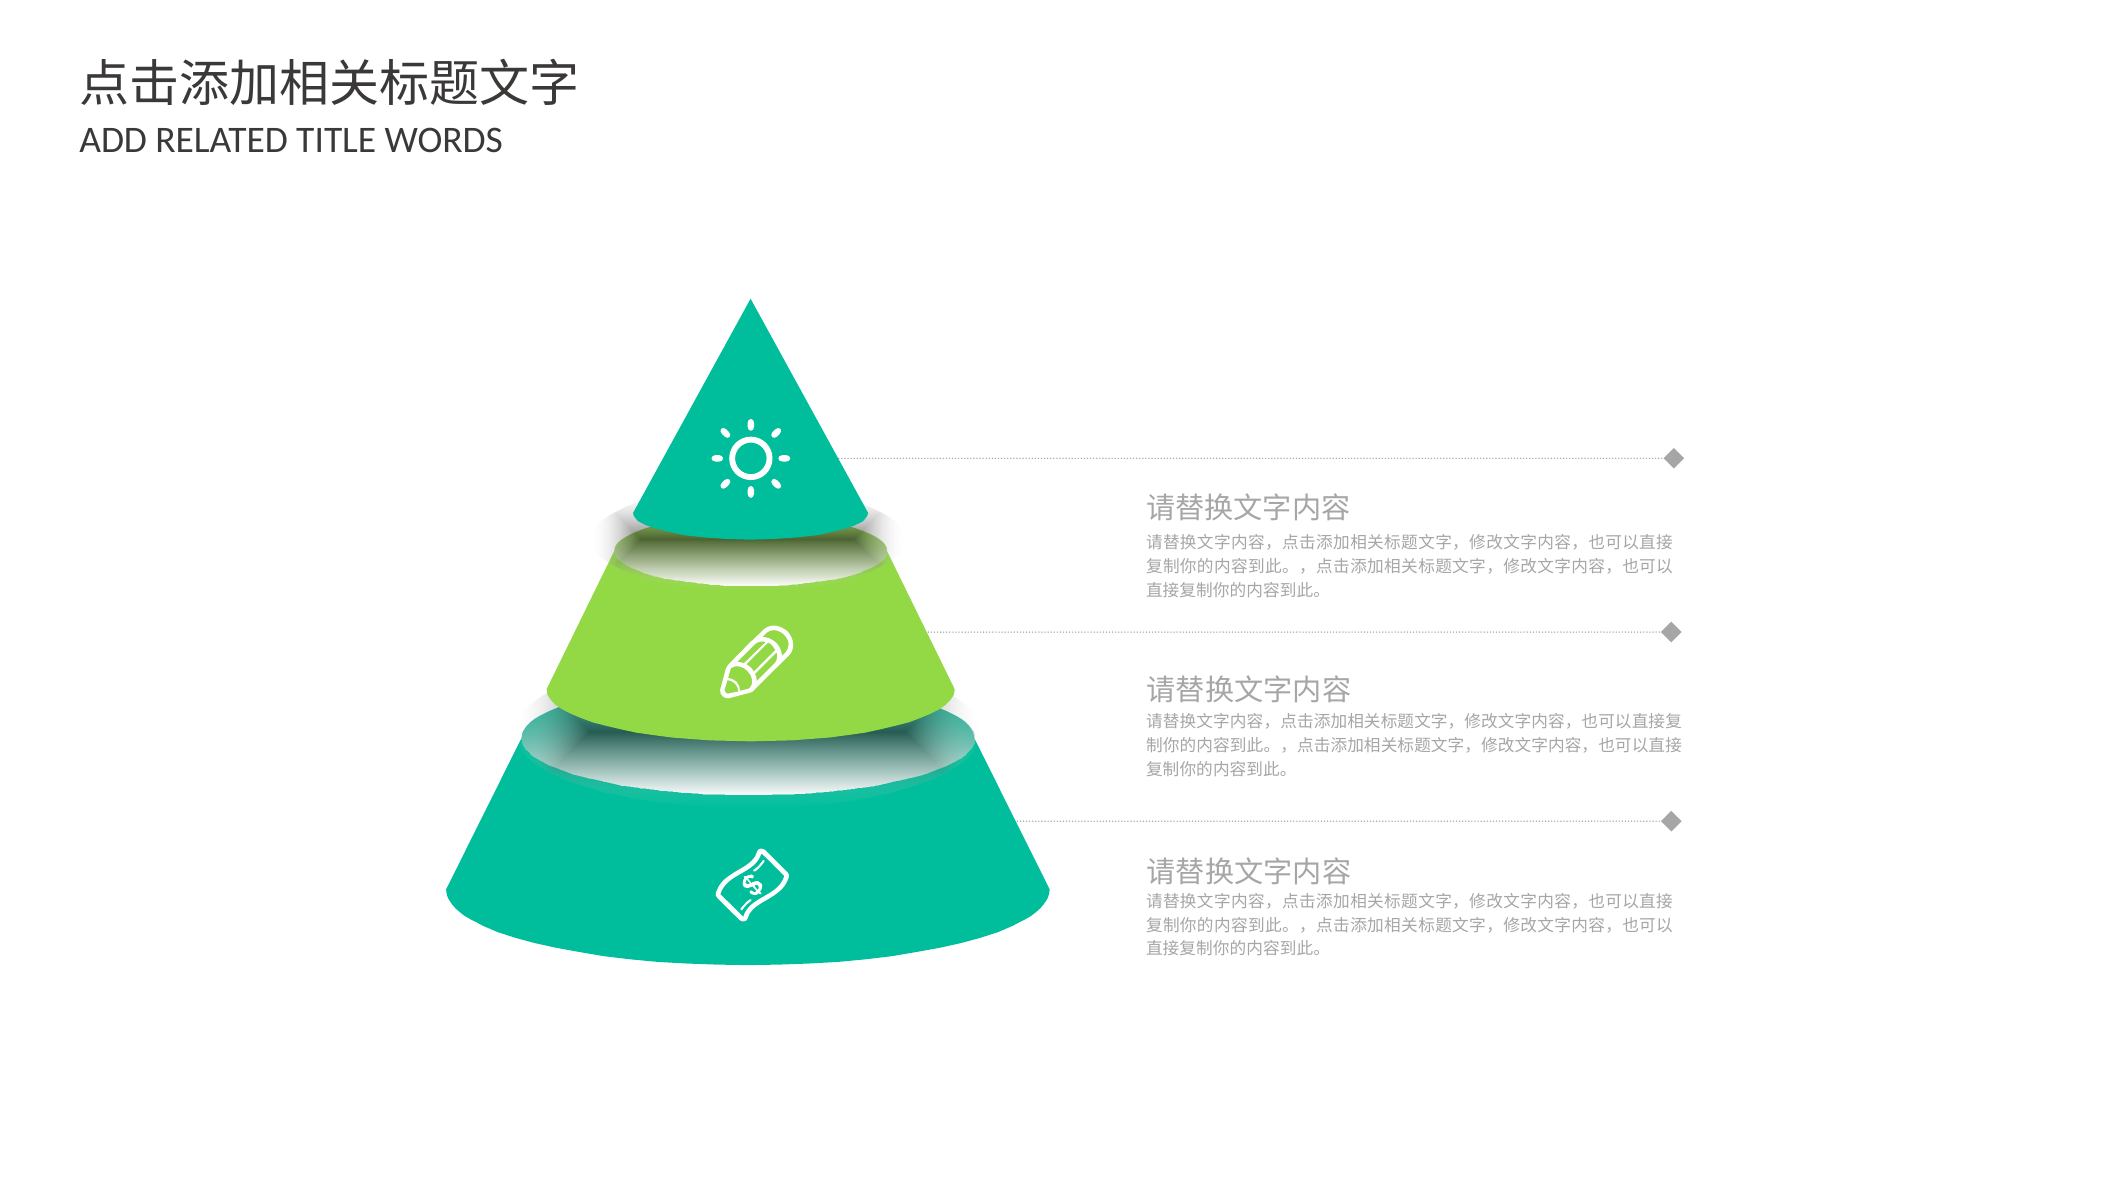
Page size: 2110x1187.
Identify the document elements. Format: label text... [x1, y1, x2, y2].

text_box ADD RELATED TITLE WORDS [63, 107, 520, 169]
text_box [747, 458, 1674, 822]
text_box 点击添加相关标题文字 [63, 43, 596, 120]
text_box 请替换文字内容，点击添加相关标题文字，修改文字内容，也可以直接复制你的内容到此。，点击添加相关标题文字，修改文字内容，也可以直接复制你的内容到此。 [1146, 886, 1674, 959]
text_box [646, 298, 838, 488]
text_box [546, 488, 955, 742]
text_box [729, 436, 773, 480]
text_box [720, 428, 731, 438]
text_box [771, 428, 782, 438]
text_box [715, 848, 790, 922]
text_box 请替换文字内容 [1146, 846, 1352, 889]
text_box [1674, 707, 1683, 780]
text_box [720, 478, 731, 488]
text_box [711, 455, 724, 462]
text_box [747, 418, 755, 431]
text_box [446, 655, 1050, 966]
